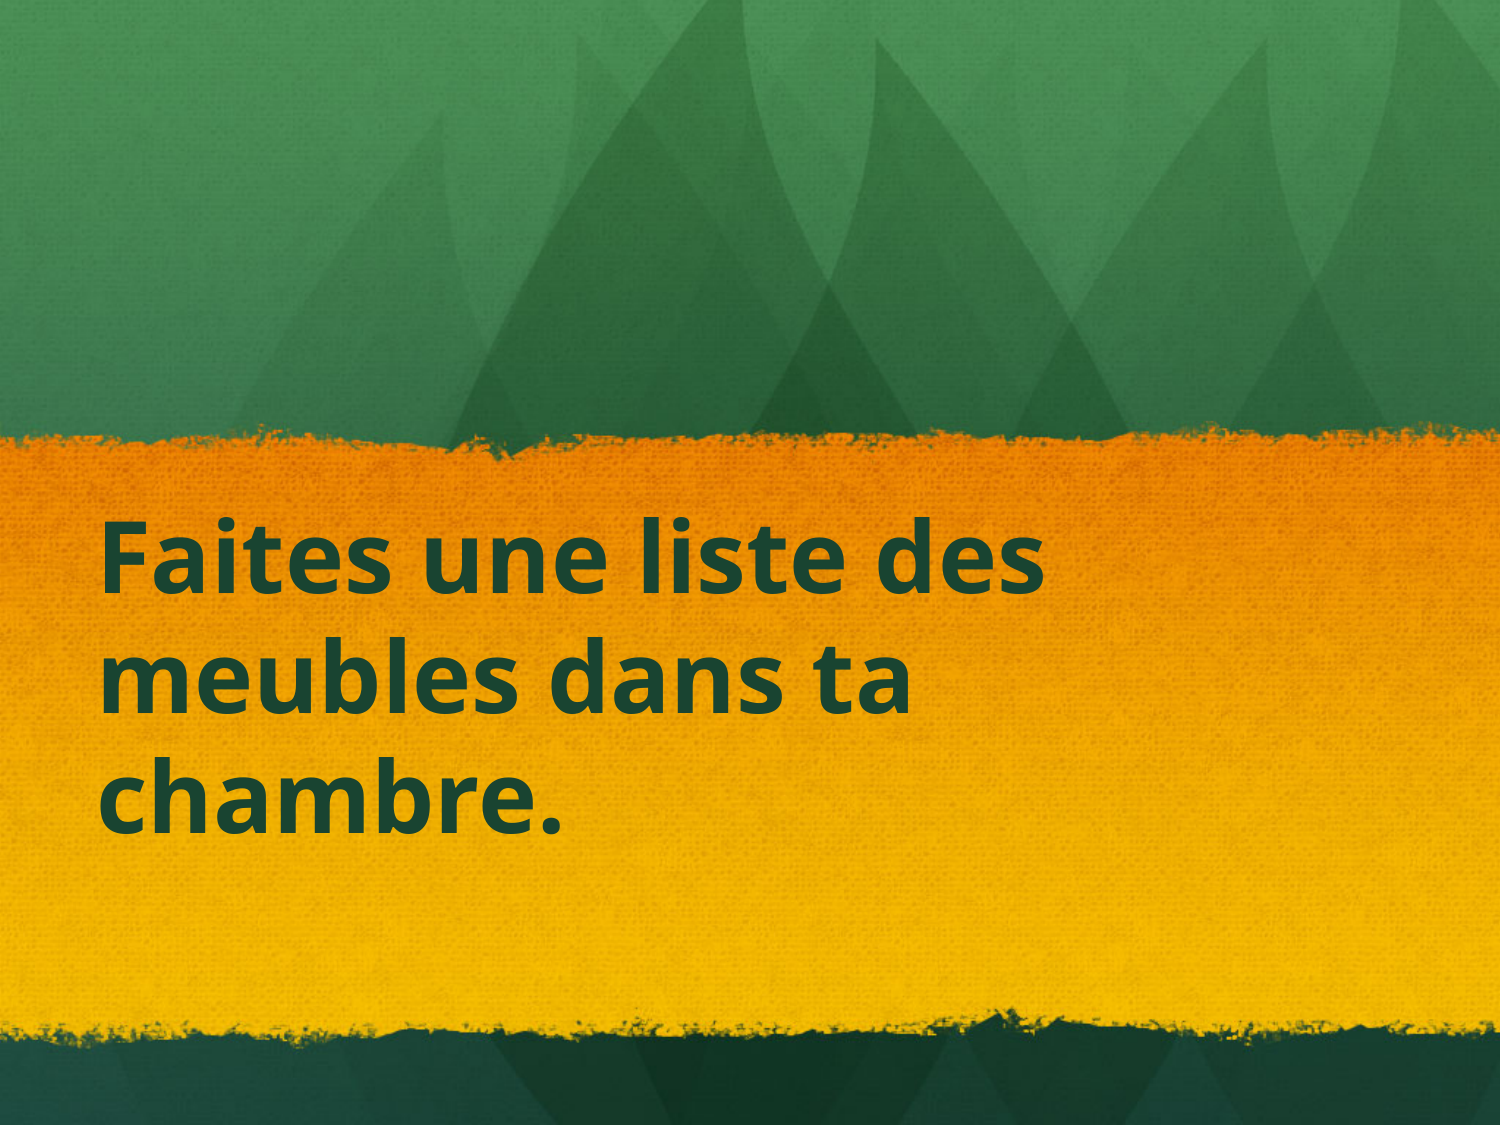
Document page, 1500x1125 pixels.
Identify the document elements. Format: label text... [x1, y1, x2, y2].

title Faites une liste des meubles dans ta chambre. [81, 619, 1262, 861]
picture [0, 0, 1500, 1125]
